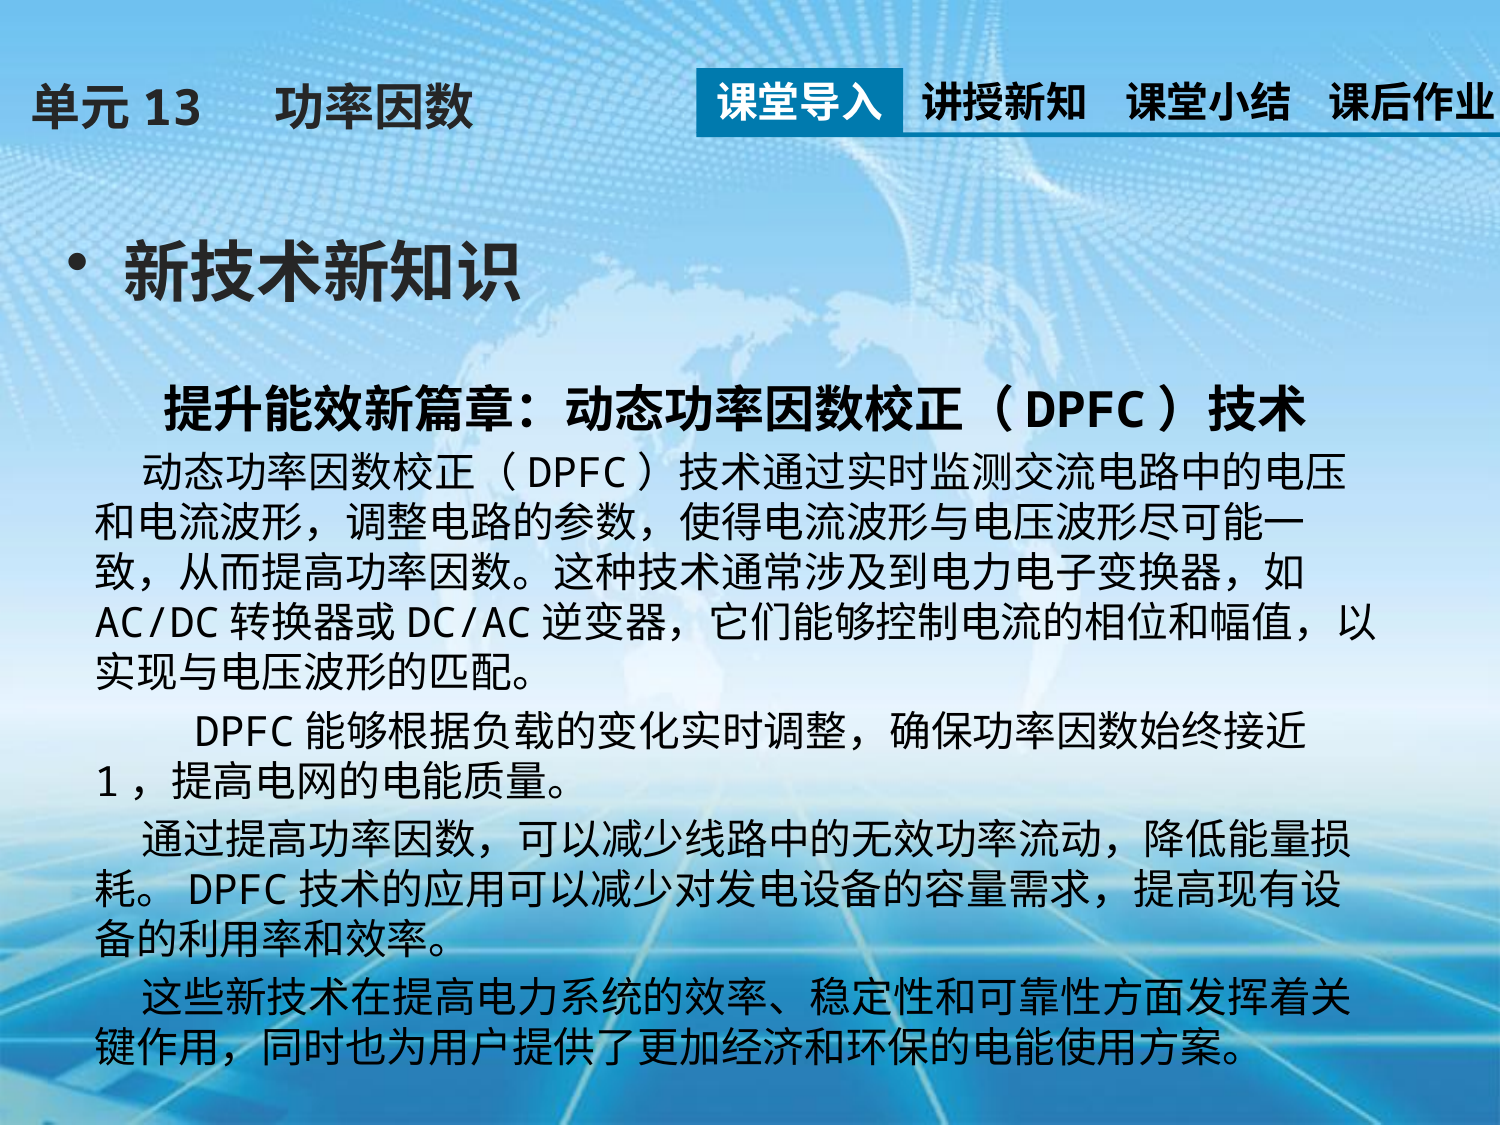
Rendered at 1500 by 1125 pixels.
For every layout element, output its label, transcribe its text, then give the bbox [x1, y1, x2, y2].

text_box 提升能效新篇章：动态功率因数校正（DPFC）技术 动态功率因数校正（DPFC）技术通过实时监测交流电路中的电压和电流波形，调整电路的参数，使得电流波形与电压波形尽可能一致，从而提高功率因数。这种技术通常涉及到电力电子变换器，如AC/DC转换器或DC/AC逆变器，它们能够控制电流的相位和幅值，以实现与电压波形的匹配。 DPFC能够根据负载的变化实时调整，确保功率因数始终接近1，提高电网的电能质量。 通过提高功率因数，可以减少线路中的无效功率流动，降低能量损耗。DPFC技术的应用可以减少对发电设备的容量需求，提高现有设备的利用率和效率。 这些新技术在提高电力系统的效率、稳定性和可靠性方面发挥着关键作用，同时也为用户提供了更加经济和环保的电能使用方案。 [79, 370, 1392, 1085]
text_box 新技术新知识 [52, 222, 803, 317]
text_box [15, 67, 1500, 144]
picture [0, 0, 1500, 1125]
